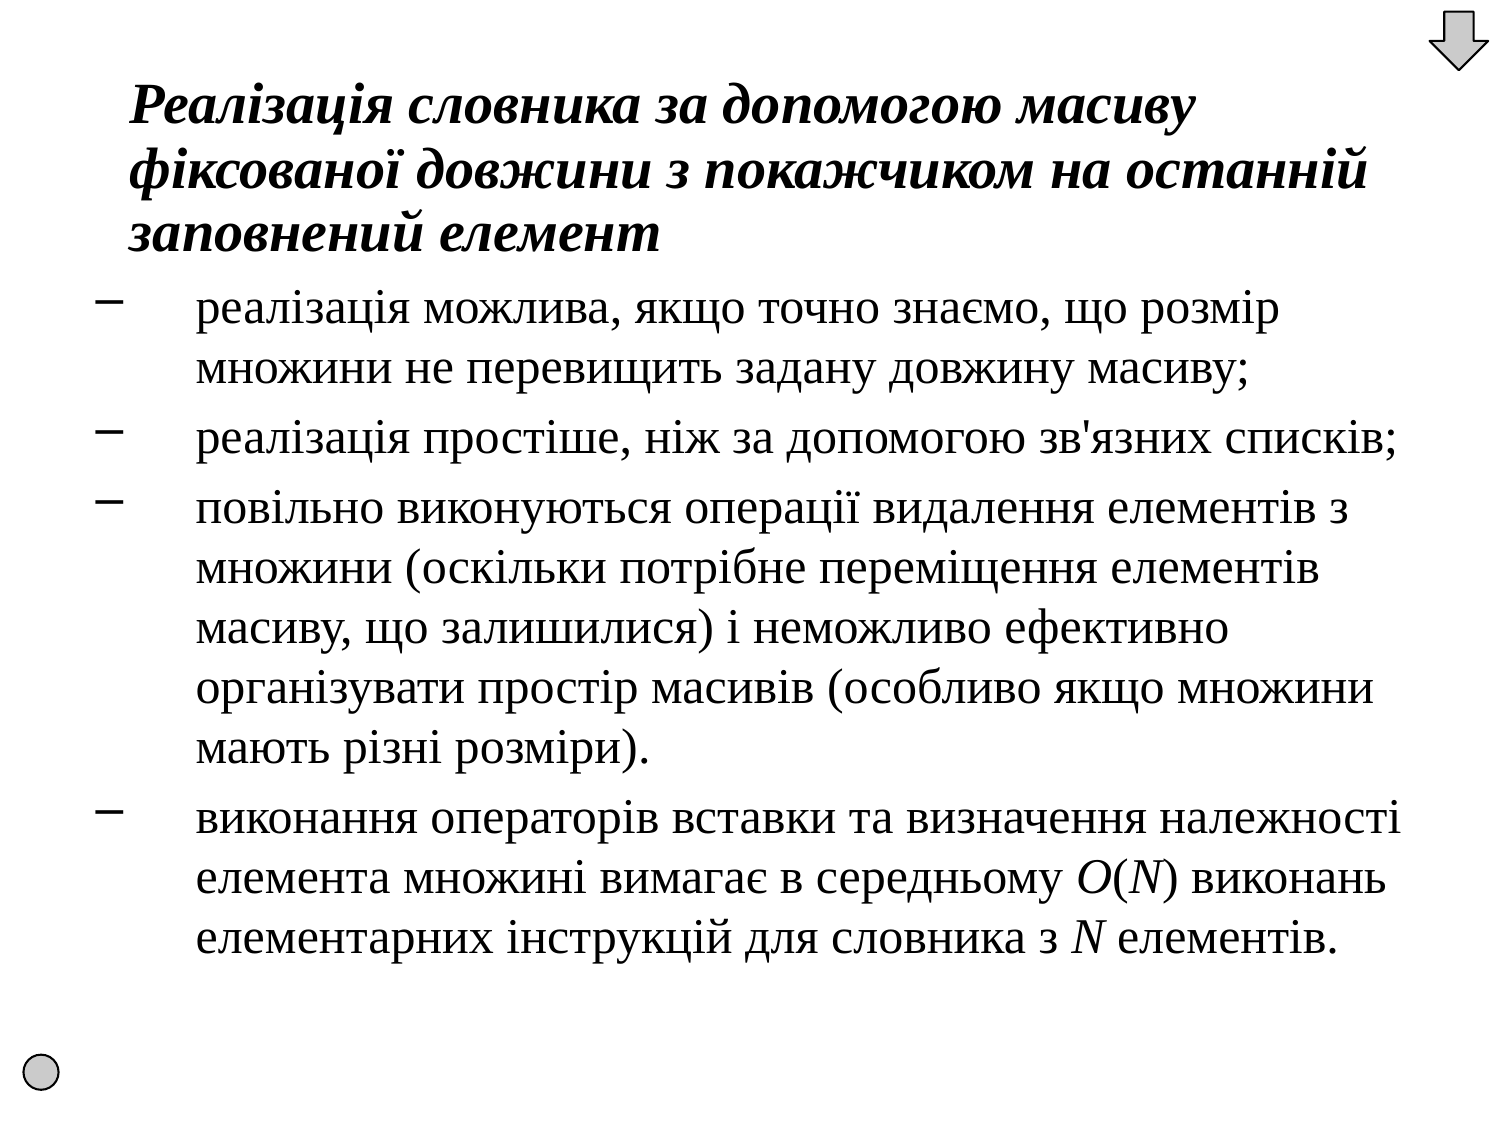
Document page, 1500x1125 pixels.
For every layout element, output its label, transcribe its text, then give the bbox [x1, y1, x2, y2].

text_box [1429, 11, 1489, 71]
list Реалізація словника за допомогою масиву фіксованої довжини з покажчиком на останній заповнений елемент реалізація можлива, якщо точно знаємо, що розмір множини не перевищить задану довжину масиву; реалізація простіше, ніж за допомогою зв'язних списків; повільно виконуються операції видалення елементів з множини (оскільки потрібне переміщення елементів масиву, що залишилися) і неможливо ефективно організувати простір масивів (особливо якщо множини мають різні розміри). виконання операторів вставки та визначення належності елемента множині вимагає в середньому O(N) виконань елементарних інструкцій для словника з N елементів. [0, 58, 1500, 1125]
text_box [23, 1054, 59, 1090]
